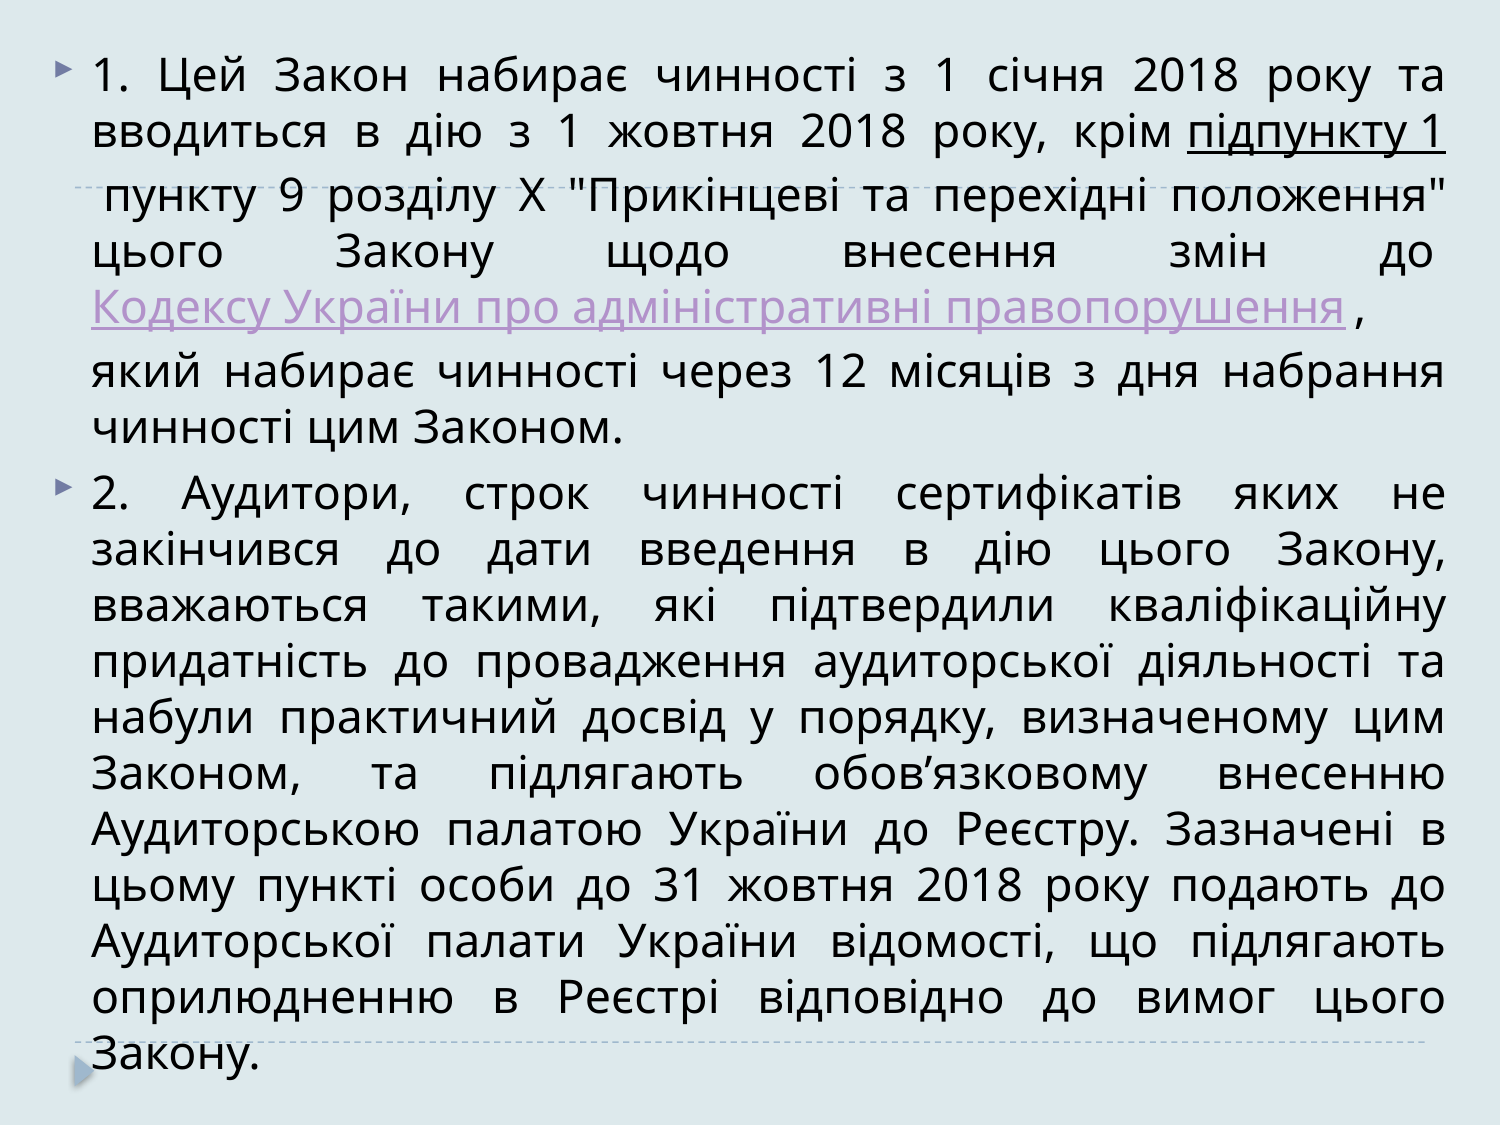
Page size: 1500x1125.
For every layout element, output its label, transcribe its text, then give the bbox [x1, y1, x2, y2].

list 1. Цей Закон набирає чинності з 1 січня 2018 року та вводиться в дію з 1 жовтня 2018 року, крім підпункту 1 пункту 9 розділу X "Прикінцеві та перехідні положення" цього Закону щодо внесення змін до Кодексу України про адміністративні правопорушення, який набирає чинності через 12 місяців з дня набрання чинності цим Законом. 2. Аудитори, строк чинності сертифікатів яких не закінчився до дати введення в дію цього Закону, вважаються такими, які підтвердили кваліфікаційну придатність до провадження аудиторської діяльності та набули практичний досвід у порядку, визначеному цим Законом, та підлягають обов’язковому внесенню Аудиторською палатою України до Реєстру. Зазначені в цьому пункті особи до 31 жовтня 2018 року подають до Аудиторської палати України відомості, що підлягають оприлюдненню в Реєстрі відповідно до вимог цього Закону. [37, 37, 1463, 1088]
